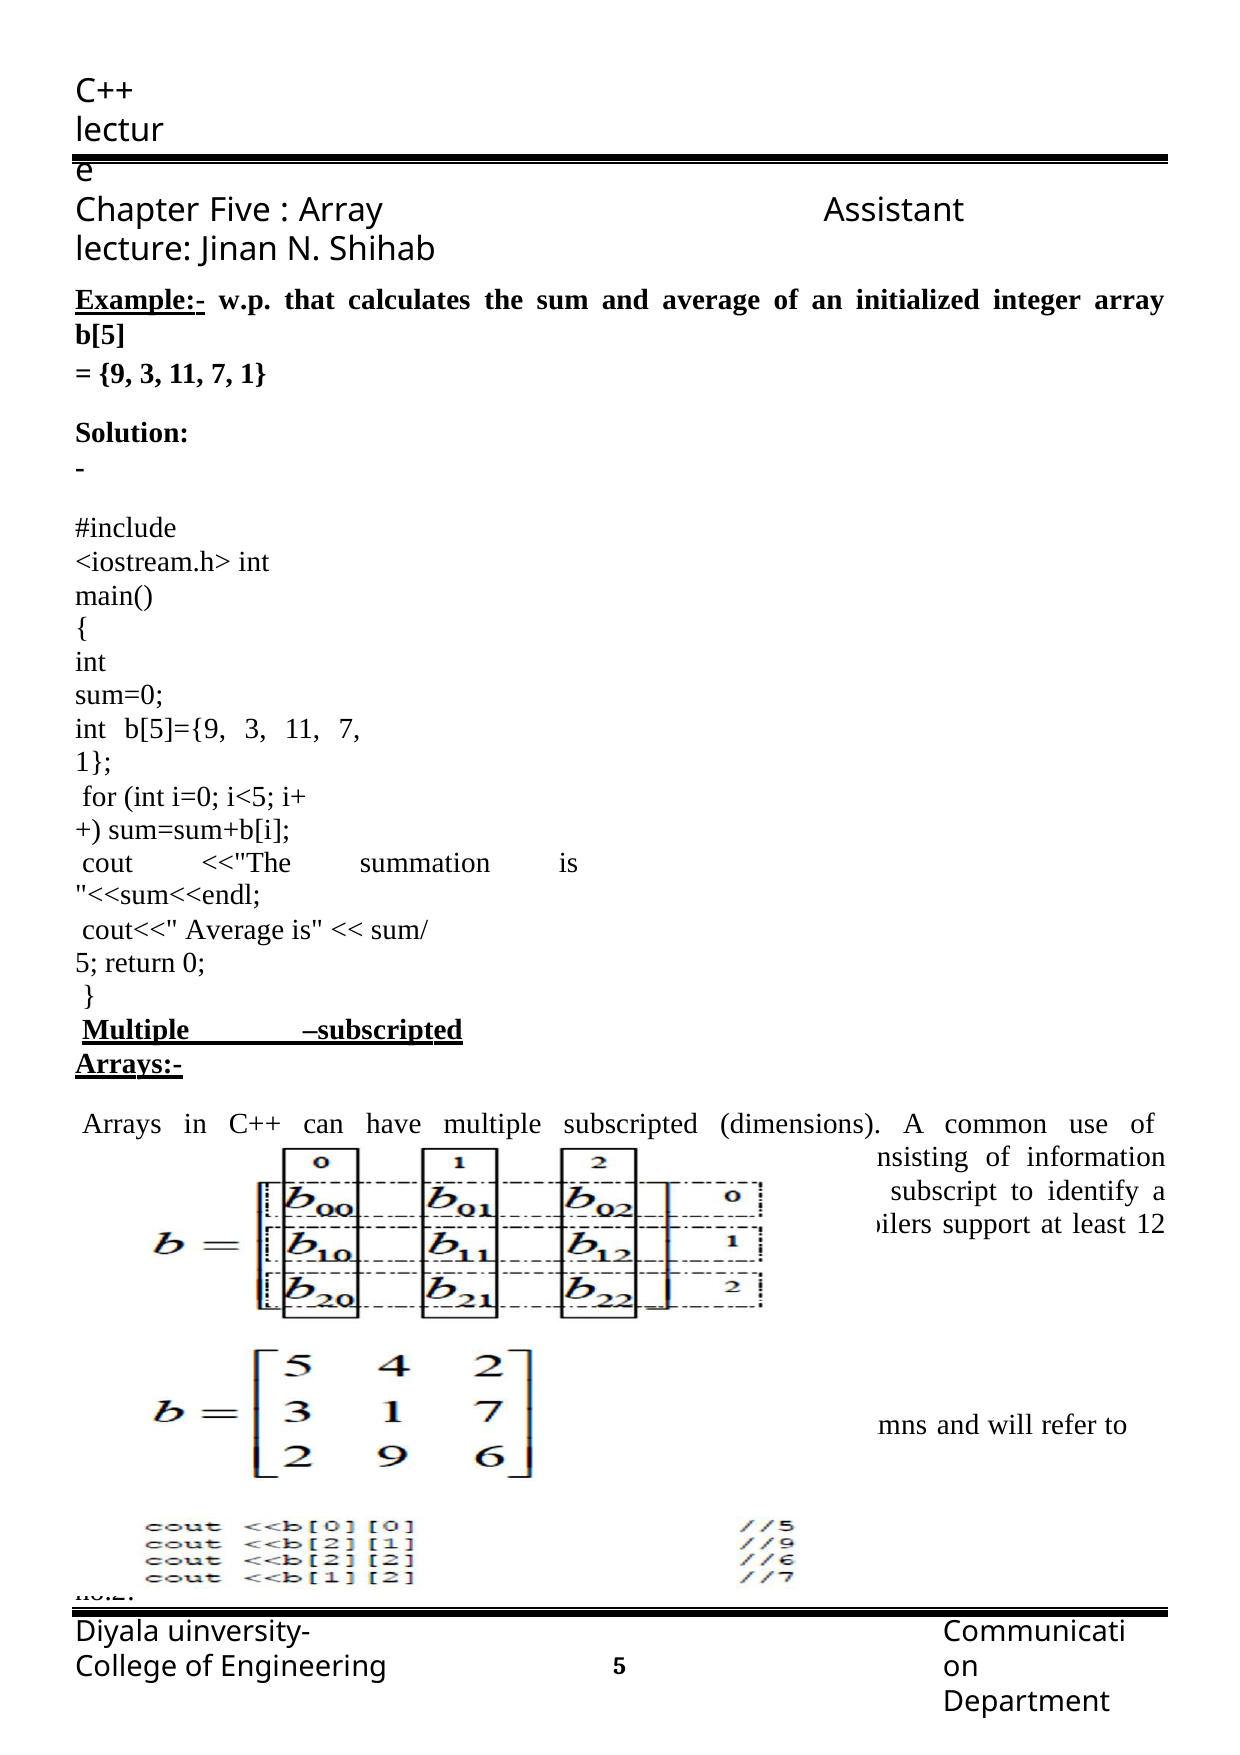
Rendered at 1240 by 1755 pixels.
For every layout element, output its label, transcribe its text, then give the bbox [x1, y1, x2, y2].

slide_number Diyala uinversity- College of Engineering [72, 1612, 390, 1652]
text_box C++ lecture Chapter Five : Array Assistant lecture: Jinan N. Shihab Example:- w.p. that calculates the sum and average of an initialized integer array b[5] = {9, 3, 11, 7, 1} Solution:- #include <iostream.h> int main() { int sum=0; int b[5]={9, 3, 11, 7, 1}; for (int i=0; i<5; i++) sum=sum+b[i]; cout <<"The summation is "<<sum<<endl; cout<<" Average is" << sum/ 5; return 0; } Multiple –subscripted Arrays:- Arrays in C++ can have multiple subscripted (dimensions). A common use of multiple dimensions arrays is to represent tables of values consisting of information arranged in row and columns. Tables or arrays that require two subscript to identify a particular element are called double-subscripted arrays. C++ compilers support at least 12 array subscripts. Ex: Two dimensional array b[2][2] could be declared and initialized with: int b[2][2]={{1,2},{3,4}}; it means that b is two dimensional array with (2) rows and (2) columns and will refer to any element by its position number of the particular element: cout <<b[0][1] that means print the element exist in row no.1 and column no.2. [72, 68, 1168, 1120]
slide_number 1 [608, 1649, 633, 1683]
text_box [75, 1144, 878, 1596]
footer Communication Department [940, 1612, 1138, 1652]
